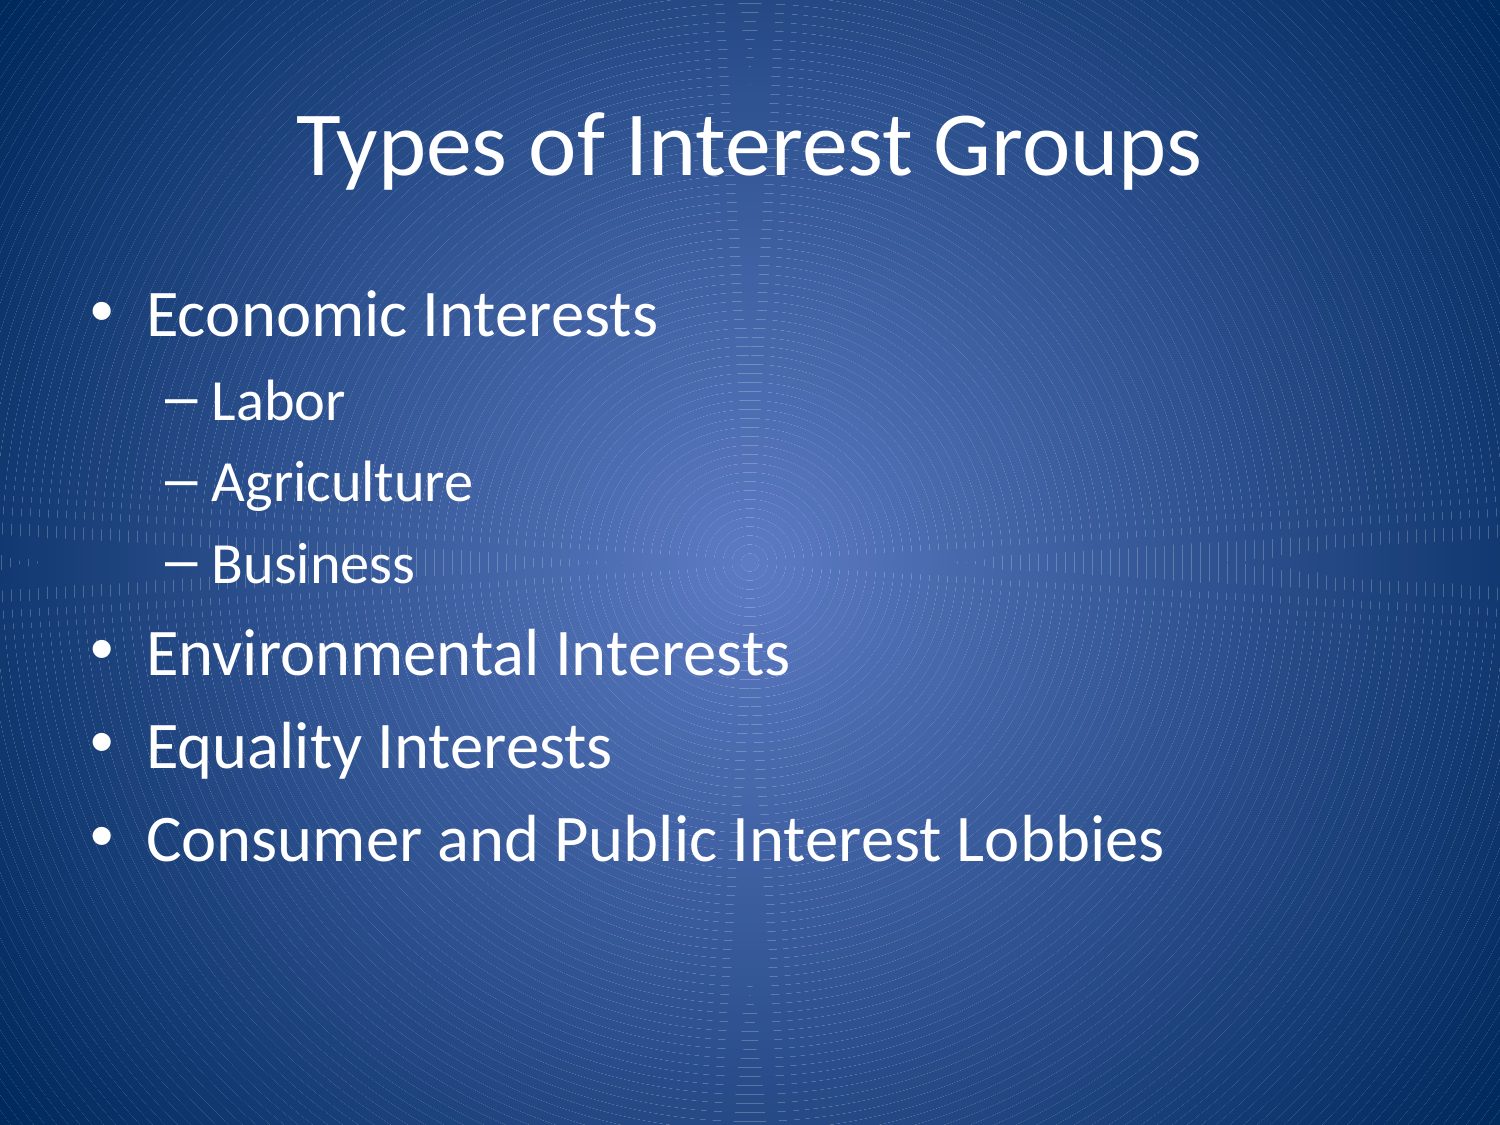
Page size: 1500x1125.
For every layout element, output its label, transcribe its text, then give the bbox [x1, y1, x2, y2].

list Economic Interests Labor Agriculture Business Environmental Interests Equality Interests Consumer and Public Interest Lobbies [75, 262, 1425, 1005]
title Types of Interest Groups [75, 45, 1425, 233]
